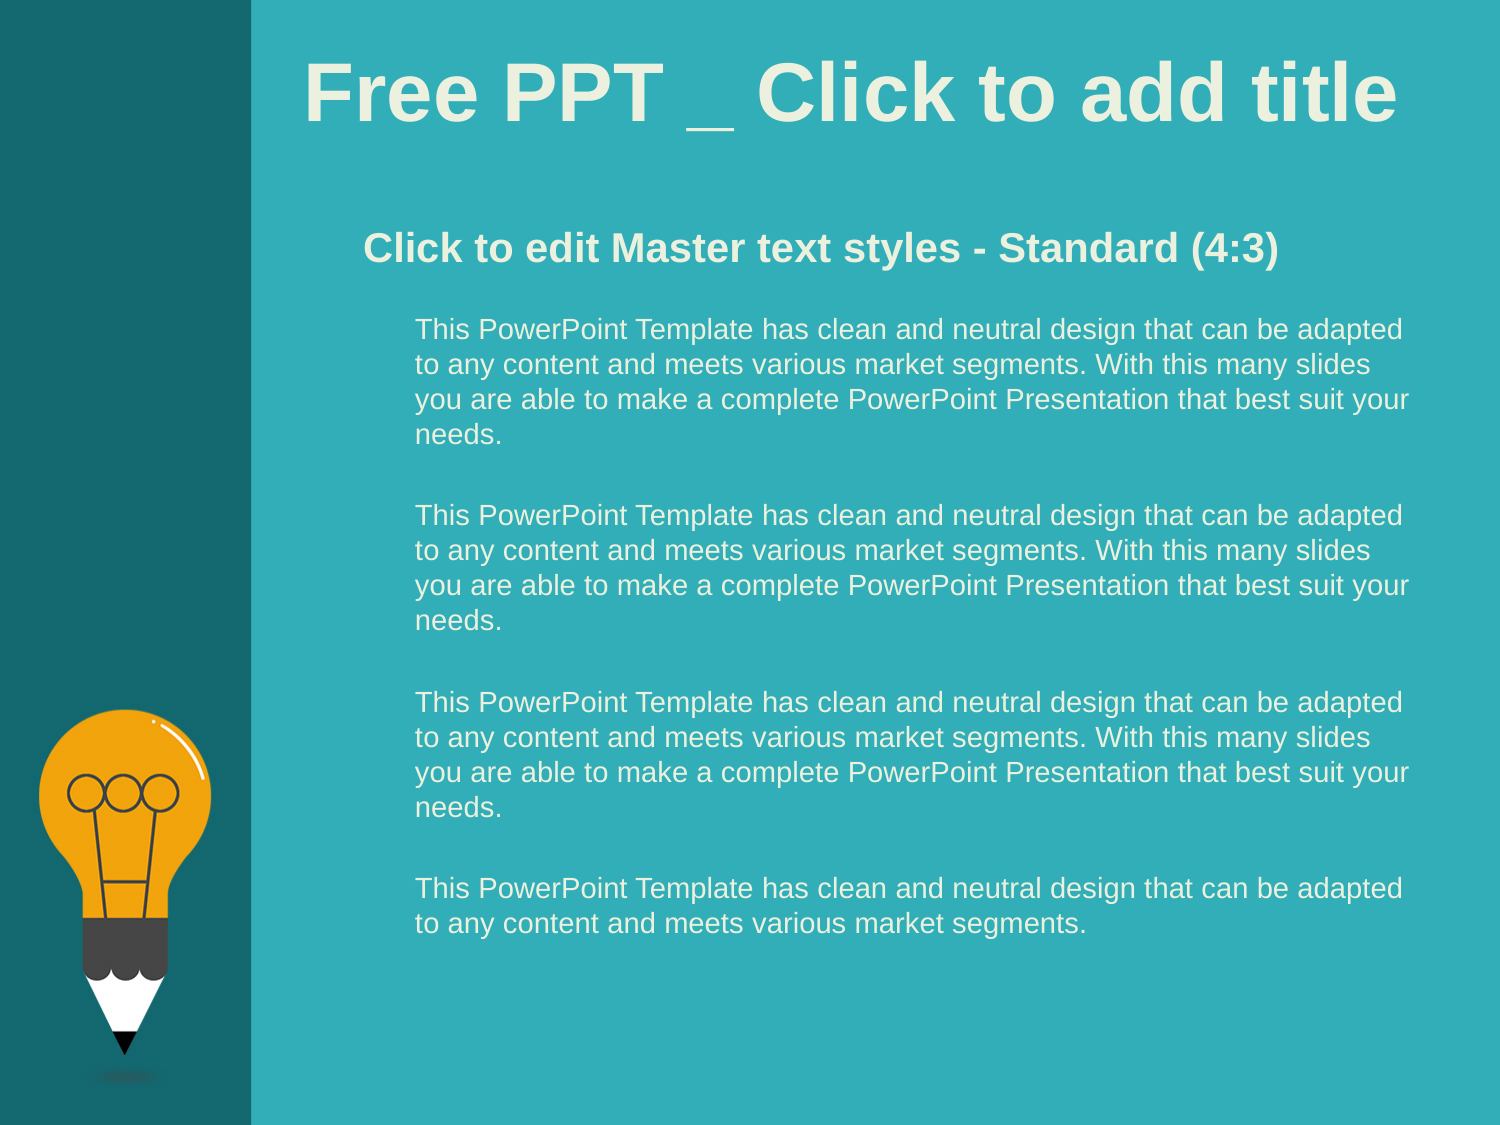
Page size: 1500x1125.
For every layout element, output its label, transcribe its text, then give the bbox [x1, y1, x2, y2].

picture [0, 0, 1500, 1125]
list Click to edit Master text styles - Standard (4:3) [348, 208, 1425, 284]
list This PowerPoint Template has clean and neutral design that can be adapted to any content and meets various market segments. With this many slides you are able to make a complete PowerPoint Presentation that best suit your needs. This PowerPoint Template has clean and neutral design that can be adapted to any content and meets various market segments. With this many slides you are able to make a complete PowerPoint Presentation that best suit your needs. This PowerPoint Template has clean and neutral design that can be adapted to any content and meets various market segments. With this many slides you are able to make a complete PowerPoint Presentation that best suit your needs. This PowerPoint Template has clean and neutral design that can be adapted to any content and meets various market segments. [350, 302, 1427, 984]
title Free PPT _ Click to add title [265, 0, 1500, 176]
